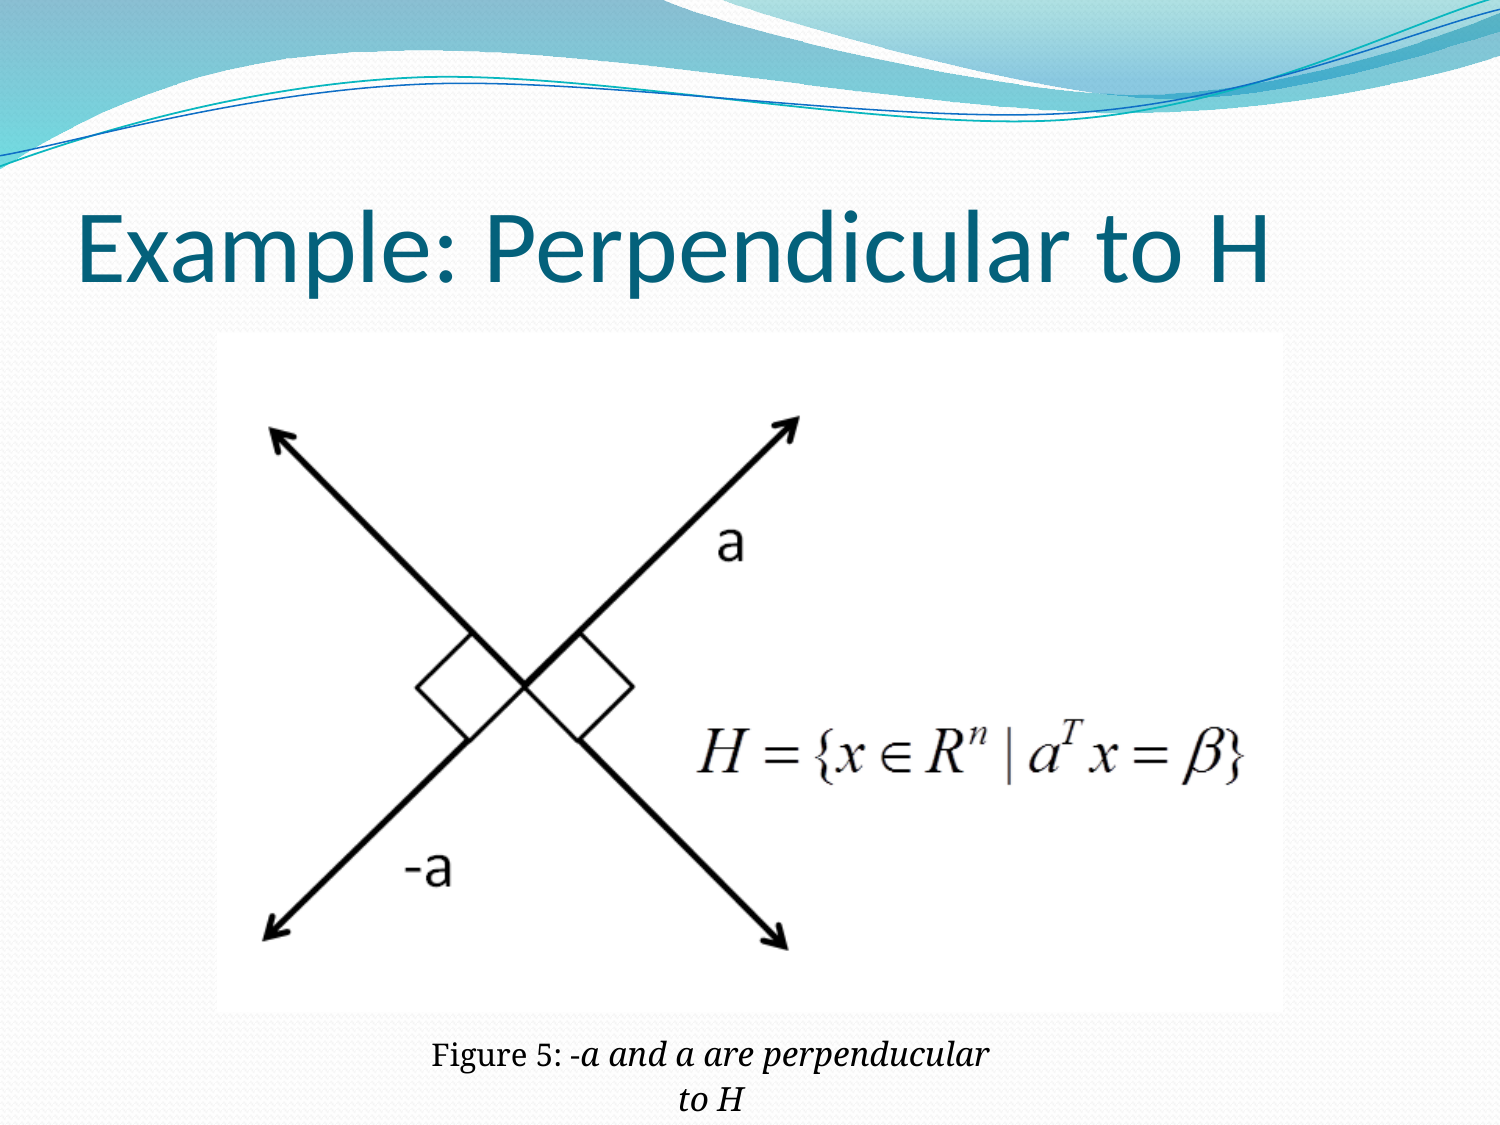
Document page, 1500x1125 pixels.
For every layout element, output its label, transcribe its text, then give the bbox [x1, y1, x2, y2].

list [216, 332, 1284, 1012]
title Example: Perpendicular to H [75, 115, 1425, 303]
table_header Figure 5: -a and a are perpenducular to H [405, 1024, 1017, 1125]
